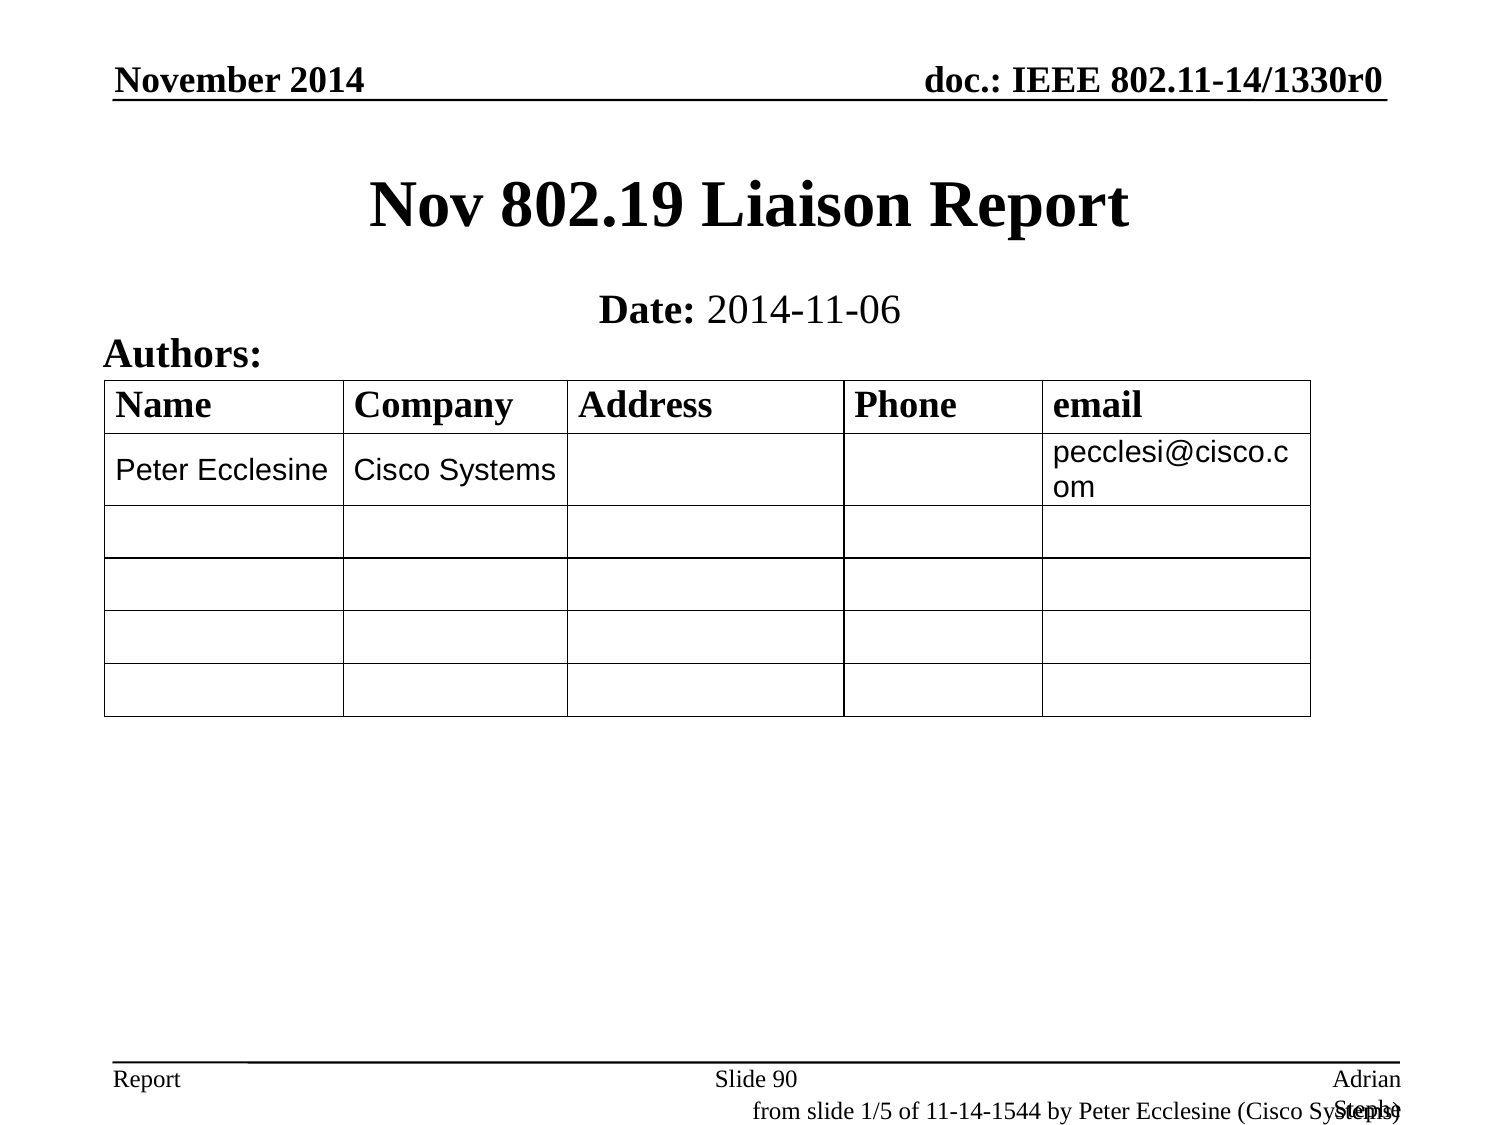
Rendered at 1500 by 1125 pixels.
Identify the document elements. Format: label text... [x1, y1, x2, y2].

title Nov 802.19 Liaison Report [112, 112, 1388, 274]
text_box Date: 2014-11-06 [112, 274, 1388, 338]
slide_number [114, 54, 374, 101]
text_box Authors: [87, 318, 325, 381]
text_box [90, 380, 1339, 817]
text_box from slide 1/5 of 11-14-1544 by Peter Ecclesine (Cisco Systems) [343, 1087, 1417, 1125]
slide_number Slide 90 [712, 1061, 800, 1087]
footer Adrian Stephens, Intel Corporation [1324, 1061, 1402, 1087]
